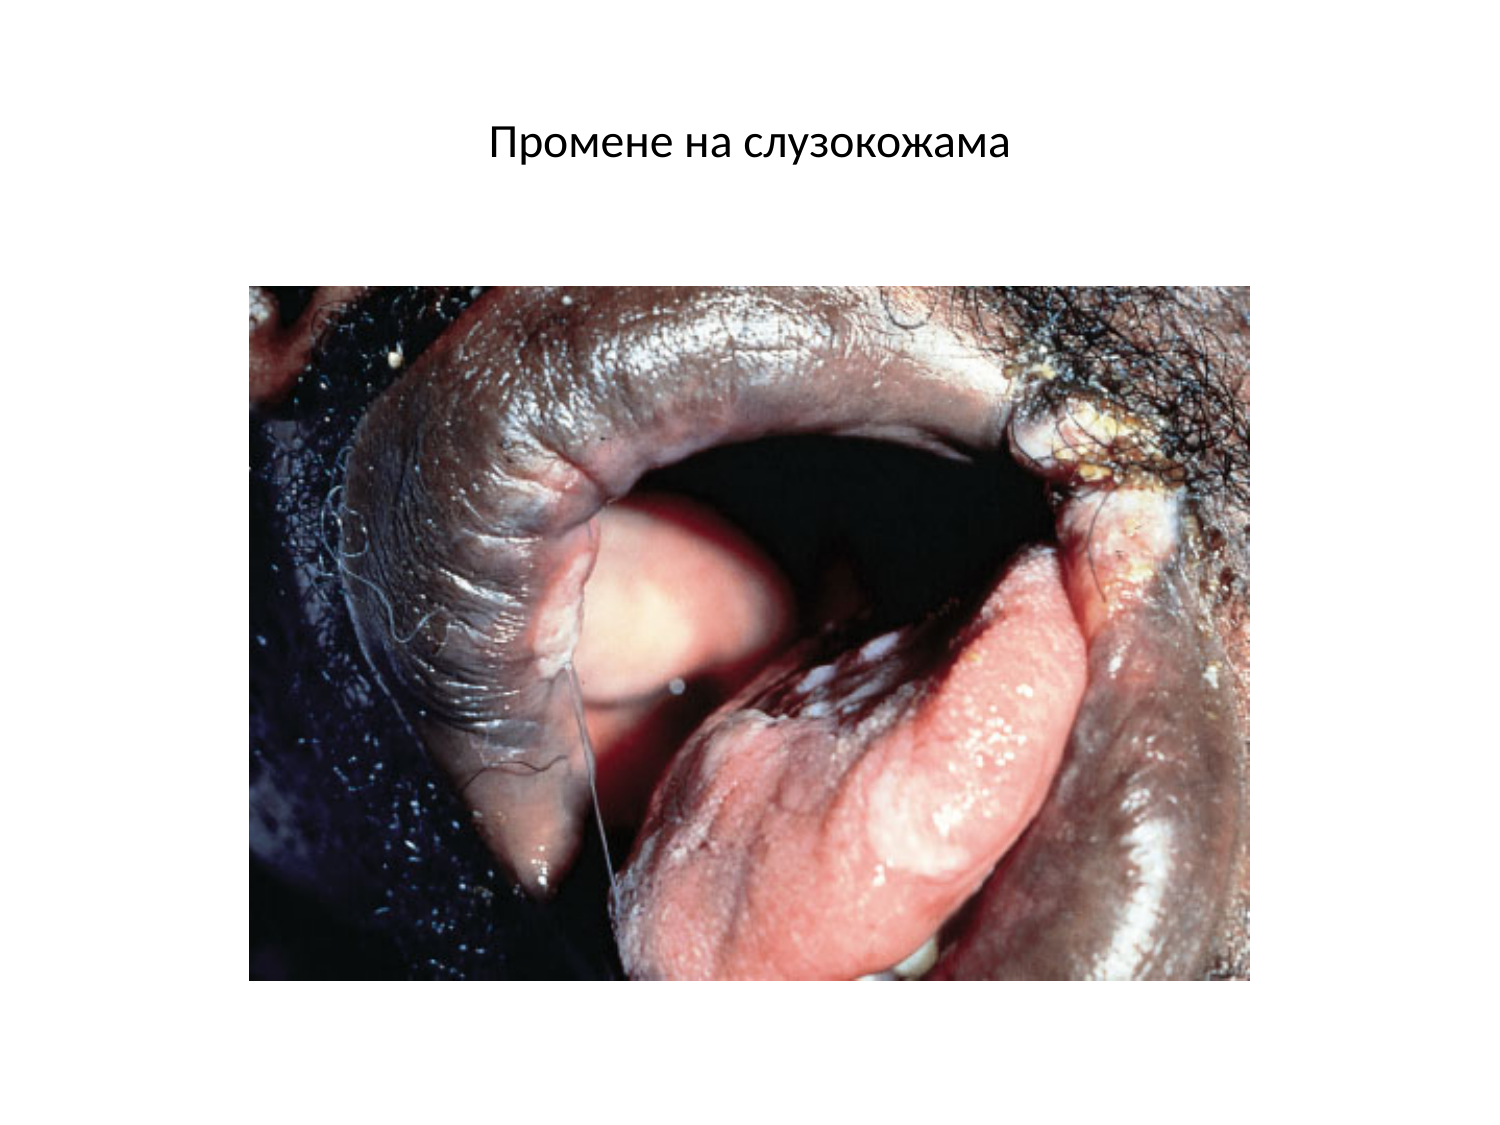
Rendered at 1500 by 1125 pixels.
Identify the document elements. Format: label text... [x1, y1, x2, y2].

title Промене на слузокожама [75, 45, 1425, 233]
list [249, 286, 1251, 981]
